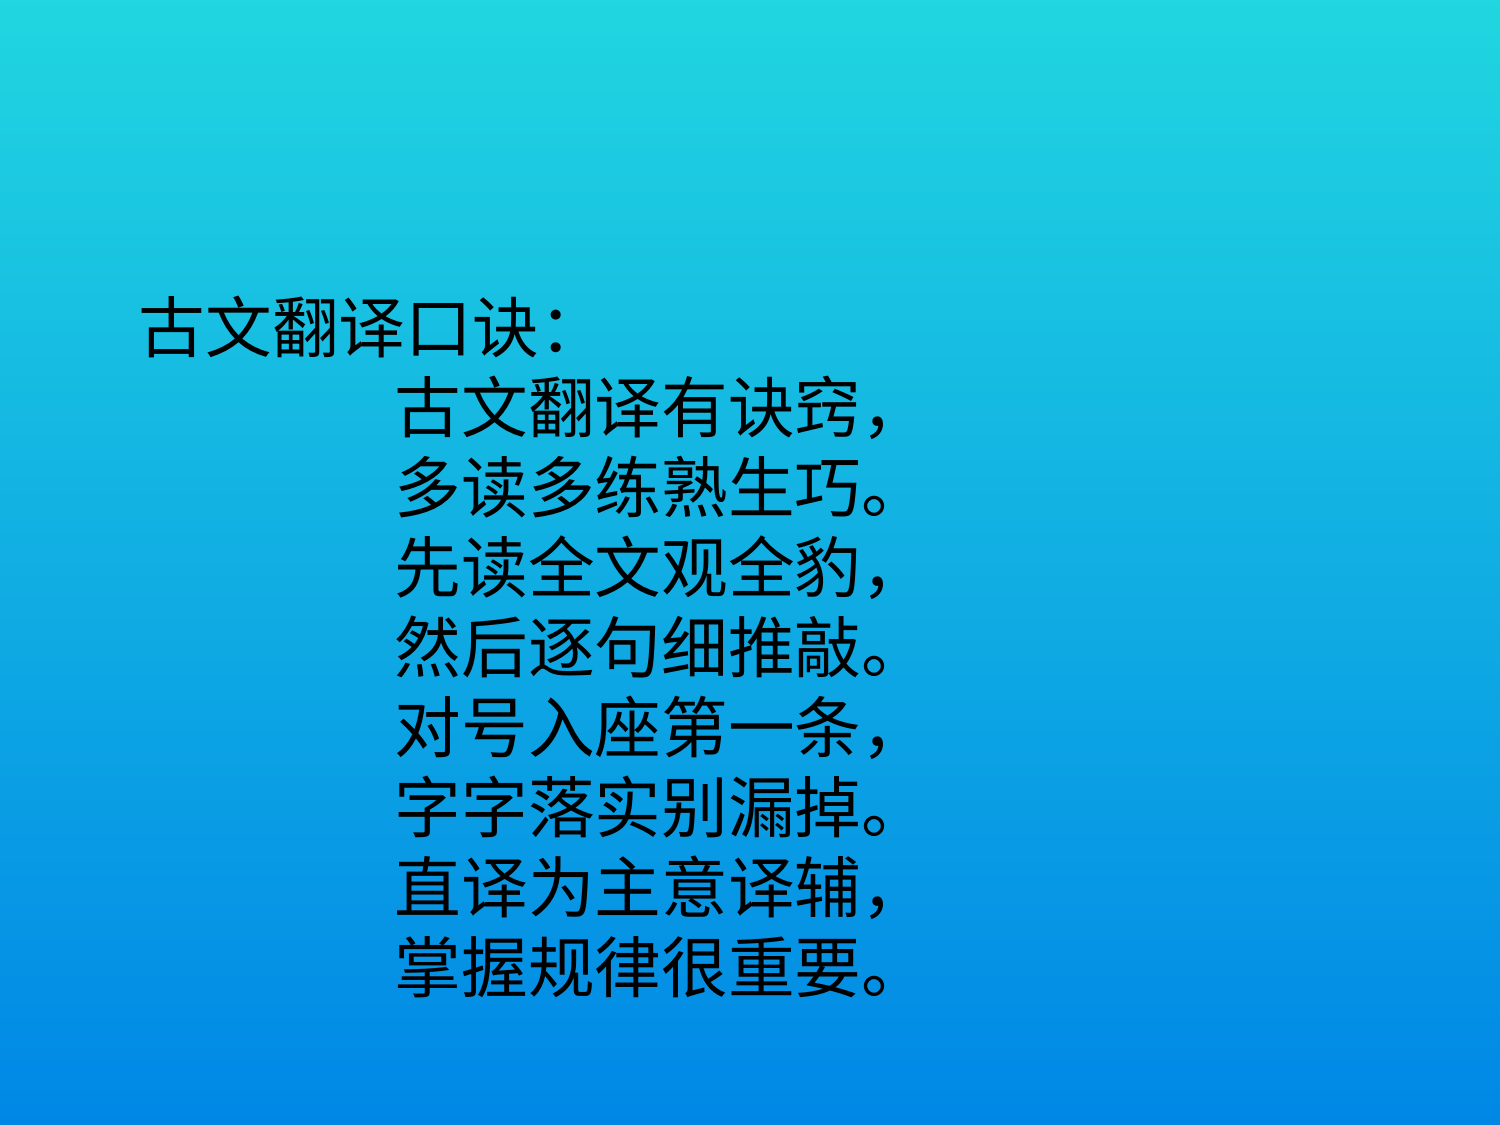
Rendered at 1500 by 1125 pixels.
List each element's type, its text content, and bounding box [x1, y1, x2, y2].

text_box 古文翻译口诀： 古文翻译有诀窍， 多读多练熟生巧。 先读全文观全豹， 然后逐句细推敲。 对号入座第一条， 字字落实别漏掉。 直译为主意译辅， 掌握规律很重要。 [123, 278, 1317, 1014]
